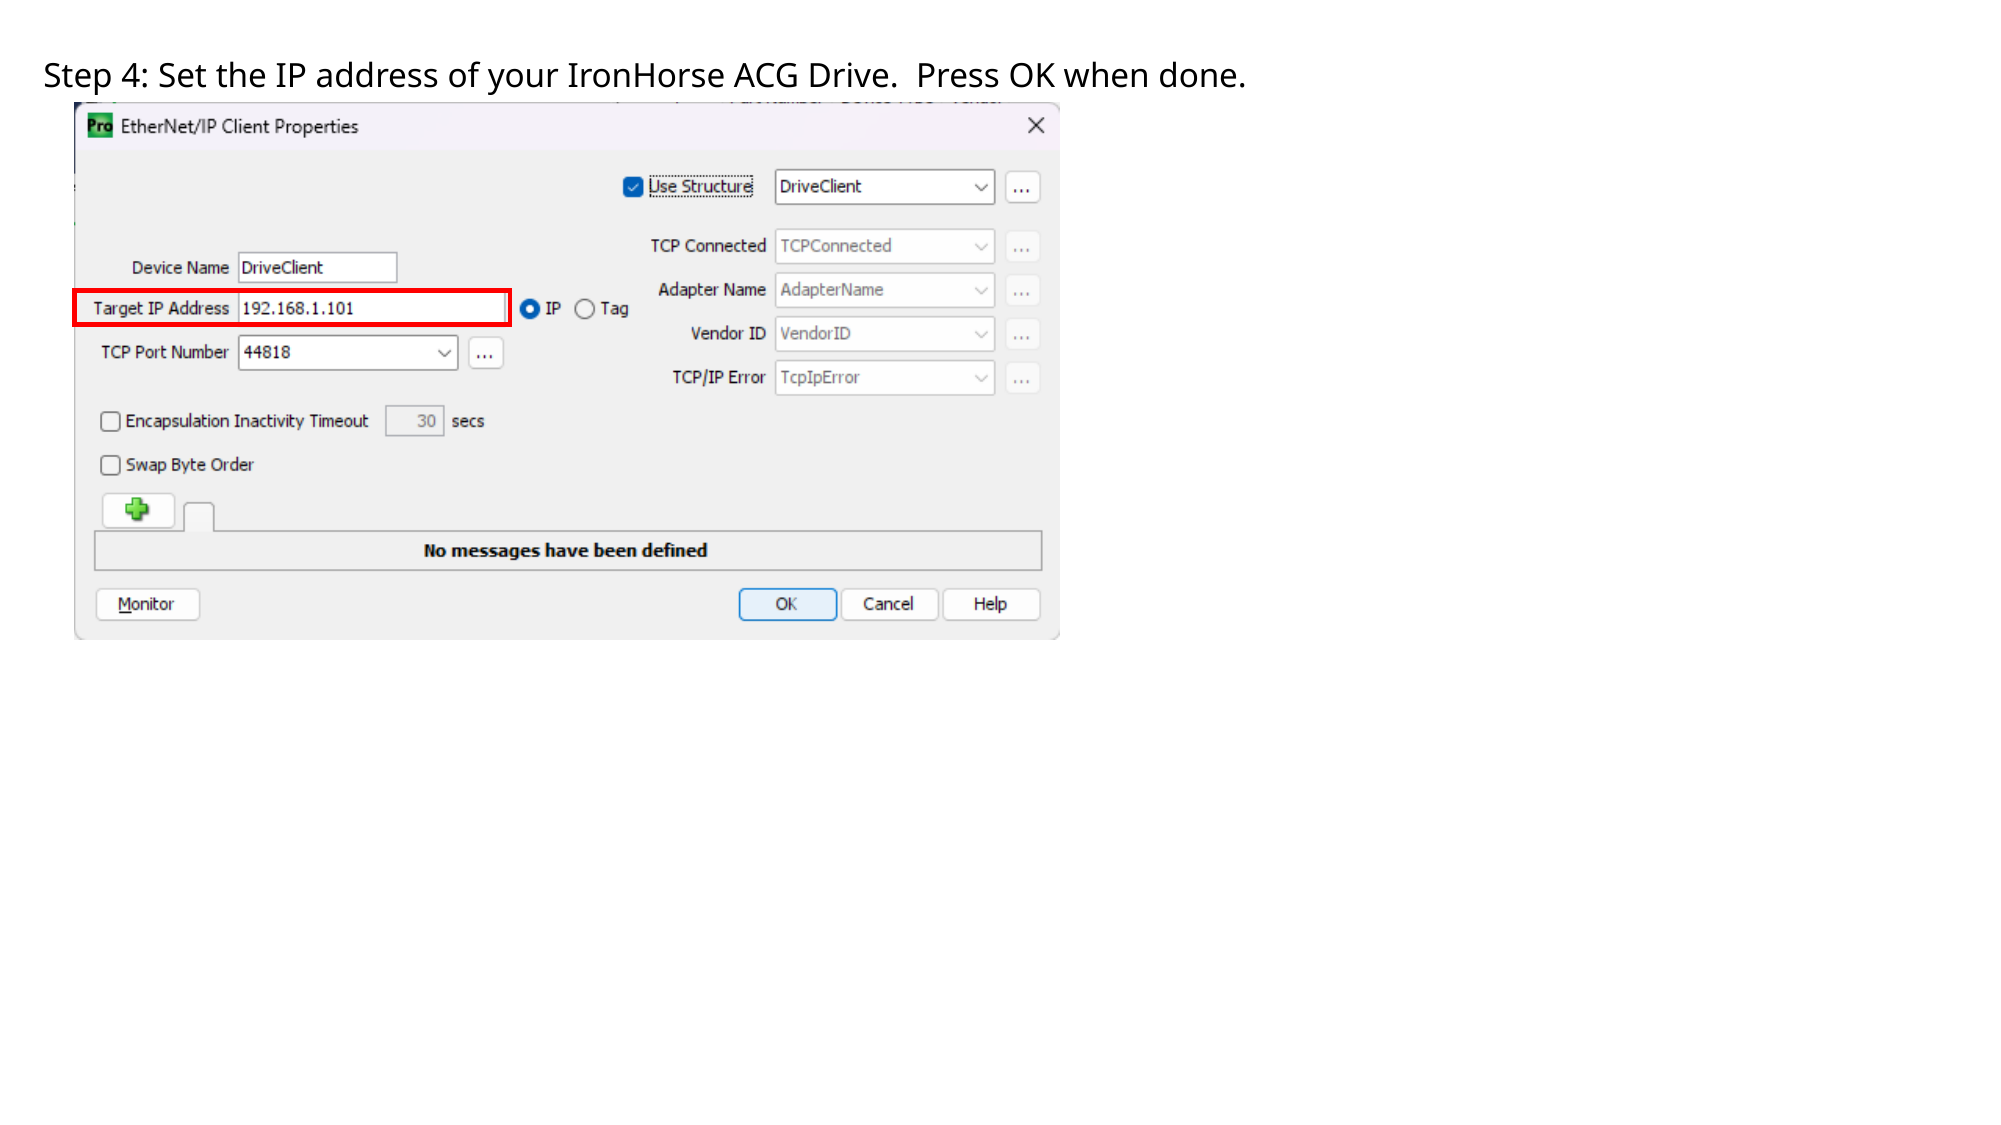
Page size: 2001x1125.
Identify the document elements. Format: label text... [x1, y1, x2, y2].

text_box Step 4: Set the IP address of your IronHorse ACG Drive. Press OK when done. [28, 46, 1344, 102]
picture [74, 101, 1060, 641]
